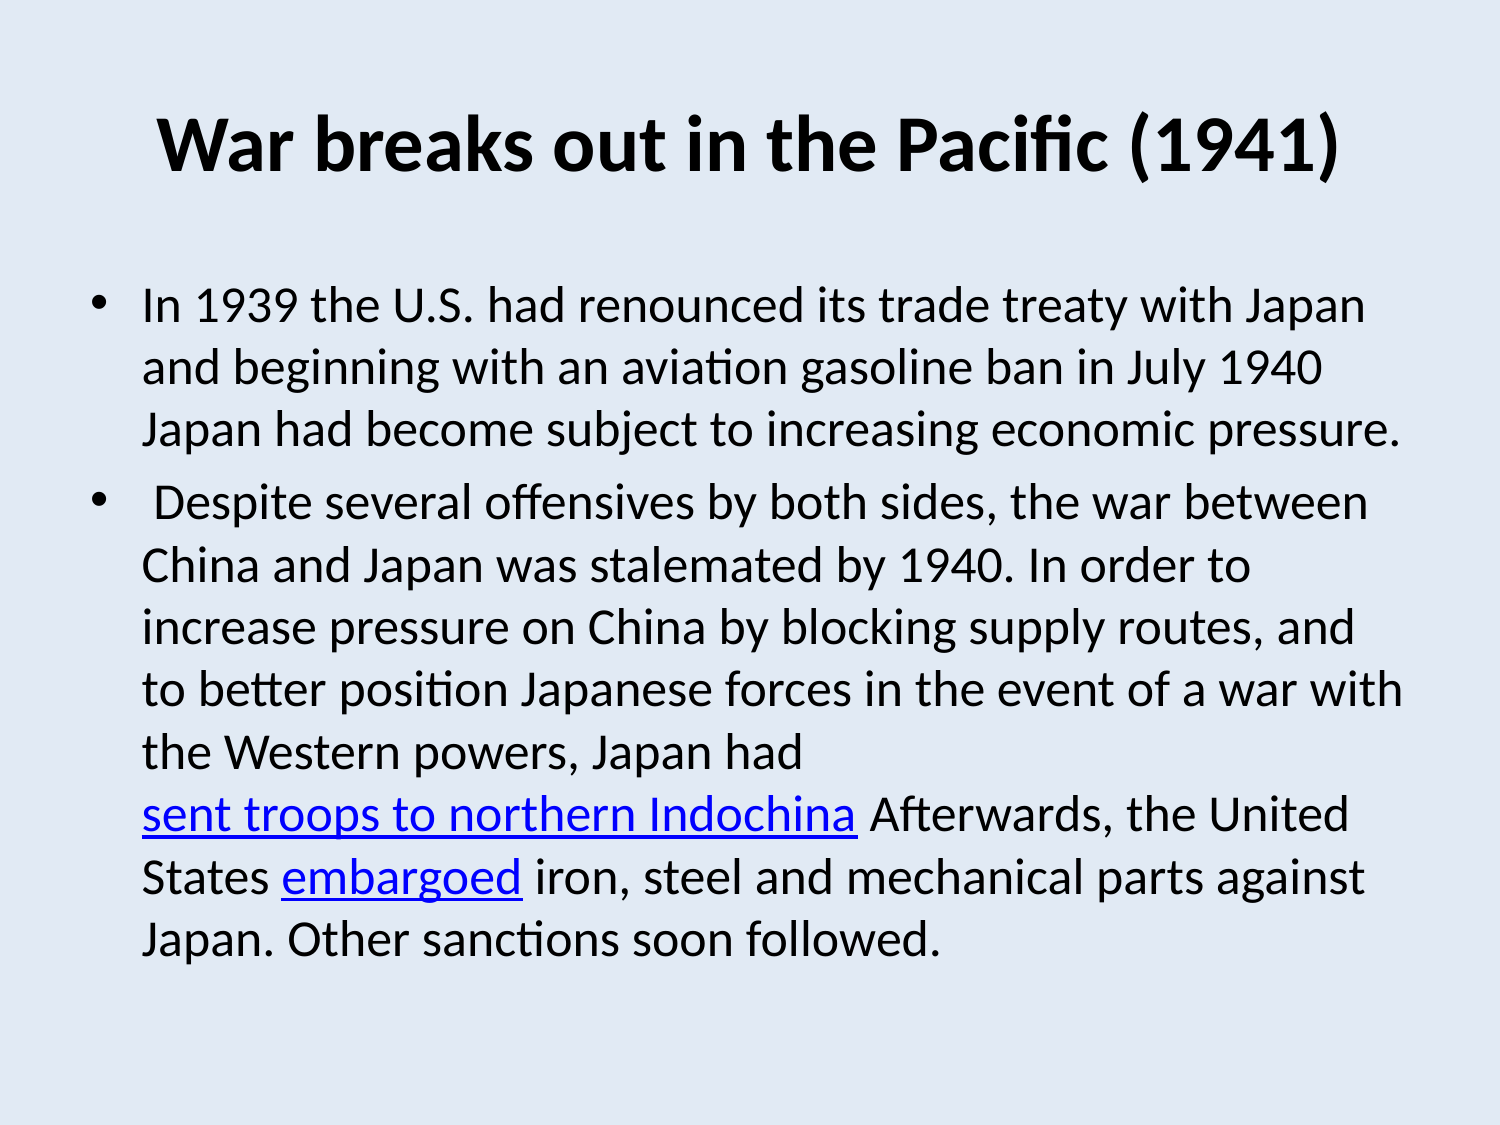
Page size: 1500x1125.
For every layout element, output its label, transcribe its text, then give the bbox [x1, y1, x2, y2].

list In 1939 the U.S. had renounced its trade treaty with Japan and beginning with an aviation gasoline ban in July 1940 Japan had become subject to increasing economic pressure. Despite several offensives by both sides, the war between China and Japan was stalemated by 1940. In order to increase pressure on China by blocking supply routes, and to better position Japanese forces in the event of a war with the Western powers, Japan had sent troops to northern Indochina Afterwards, the United States embargoed iron, steel and mechanical parts against Japan. Other sanctions soon followed. [75, 262, 1425, 1005]
title War breaks out in the Pacific (1941) [75, 45, 1425, 233]
